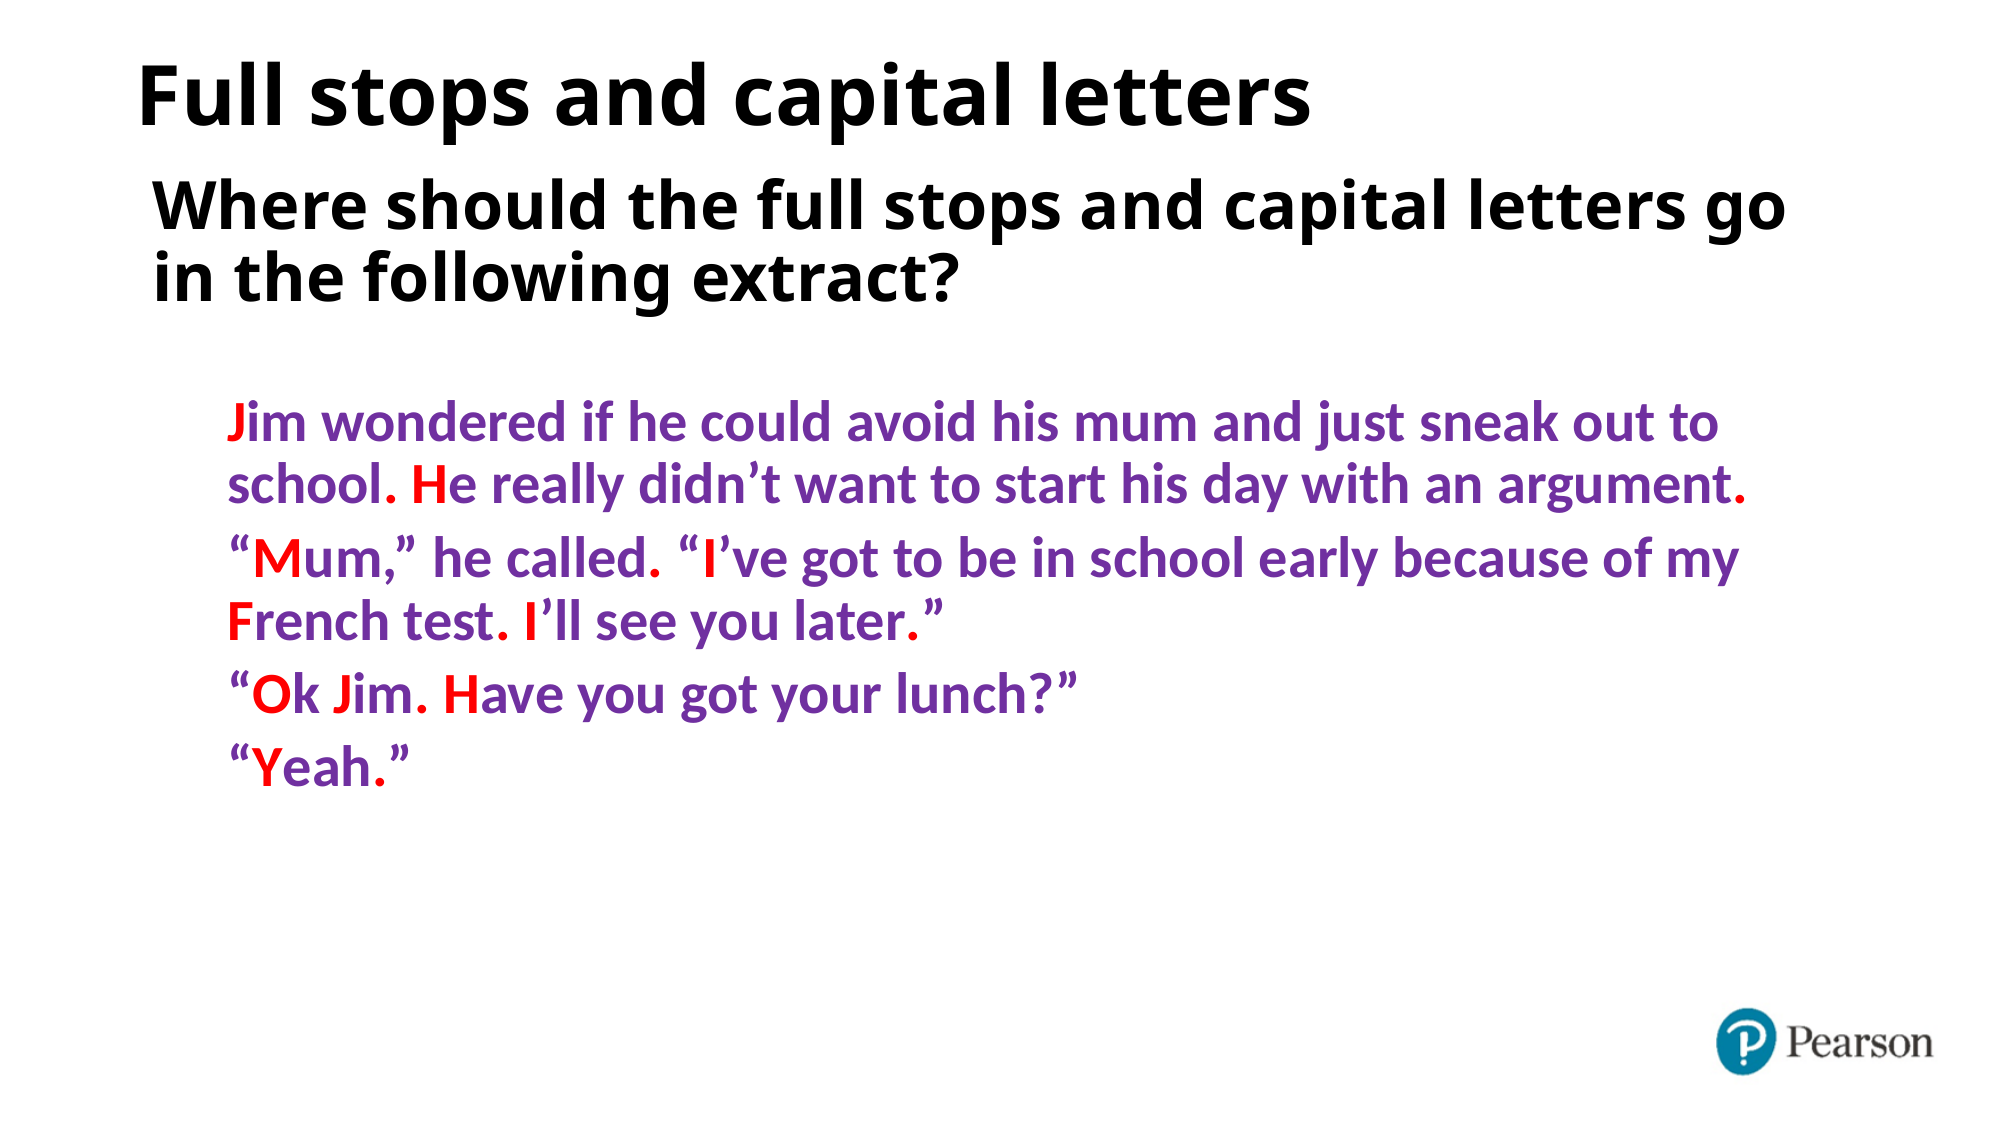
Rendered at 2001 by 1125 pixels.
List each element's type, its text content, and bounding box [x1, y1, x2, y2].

list Where should the full stops and capital letters go in the following extract? Jim wondered if he could avoid his mum and just sneak out to school. He really didn’t want to start his day with an argument. “Mum,” he called. “I’ve got to be in school early because of my French test. I’ll see you later.” “Ok Jim. Have you got your lunch?” “Yeah.” [137, 164, 1863, 1014]
title Full stops and capital letters [120, 33, 1846, 165]
picture [1706, 993, 1944, 1086]
